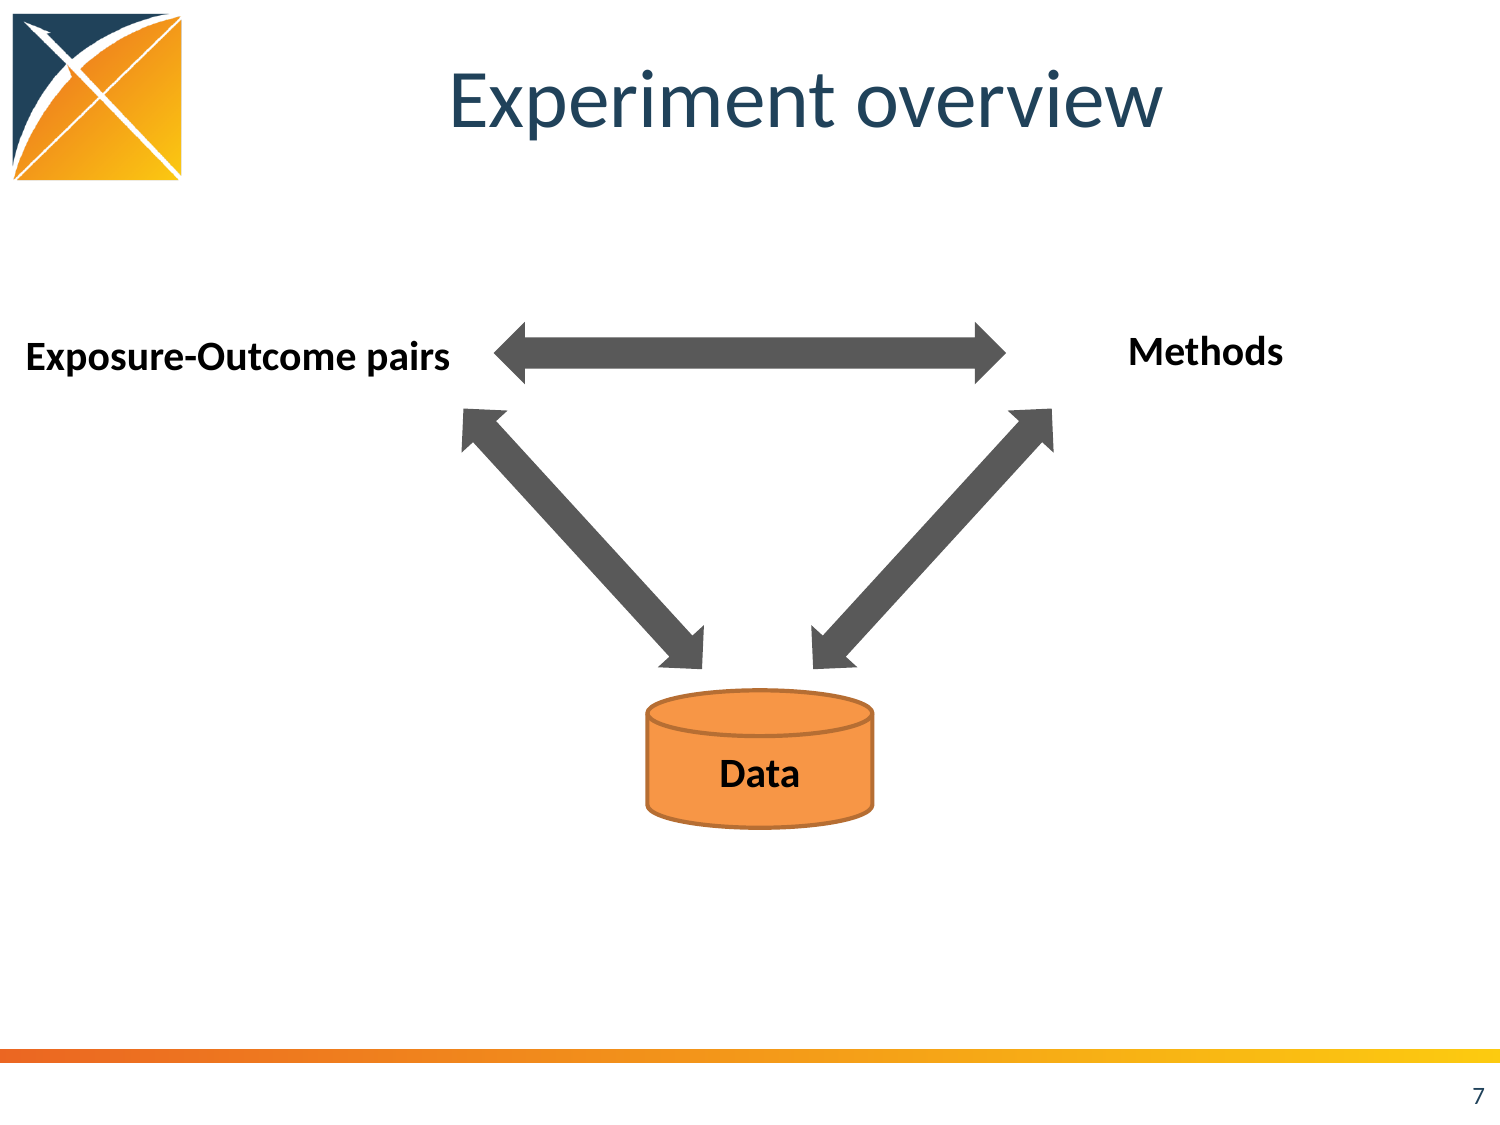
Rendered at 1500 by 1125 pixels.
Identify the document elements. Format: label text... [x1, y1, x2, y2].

text_box Data [645, 688, 875, 830]
title Experiment overview [187, 24, 1425, 163]
text_box [491, 319, 1009, 387]
text_box [459, 406, 707, 672]
picture [0, 0, 206, 200]
text_box [809, 406, 1056, 672]
text_box Methods [1113, 316, 1299, 382]
text_box Exposure-Outcome pairs [10, 321, 466, 387]
slide_number 7 [1149, 1065, 1500, 1125]
